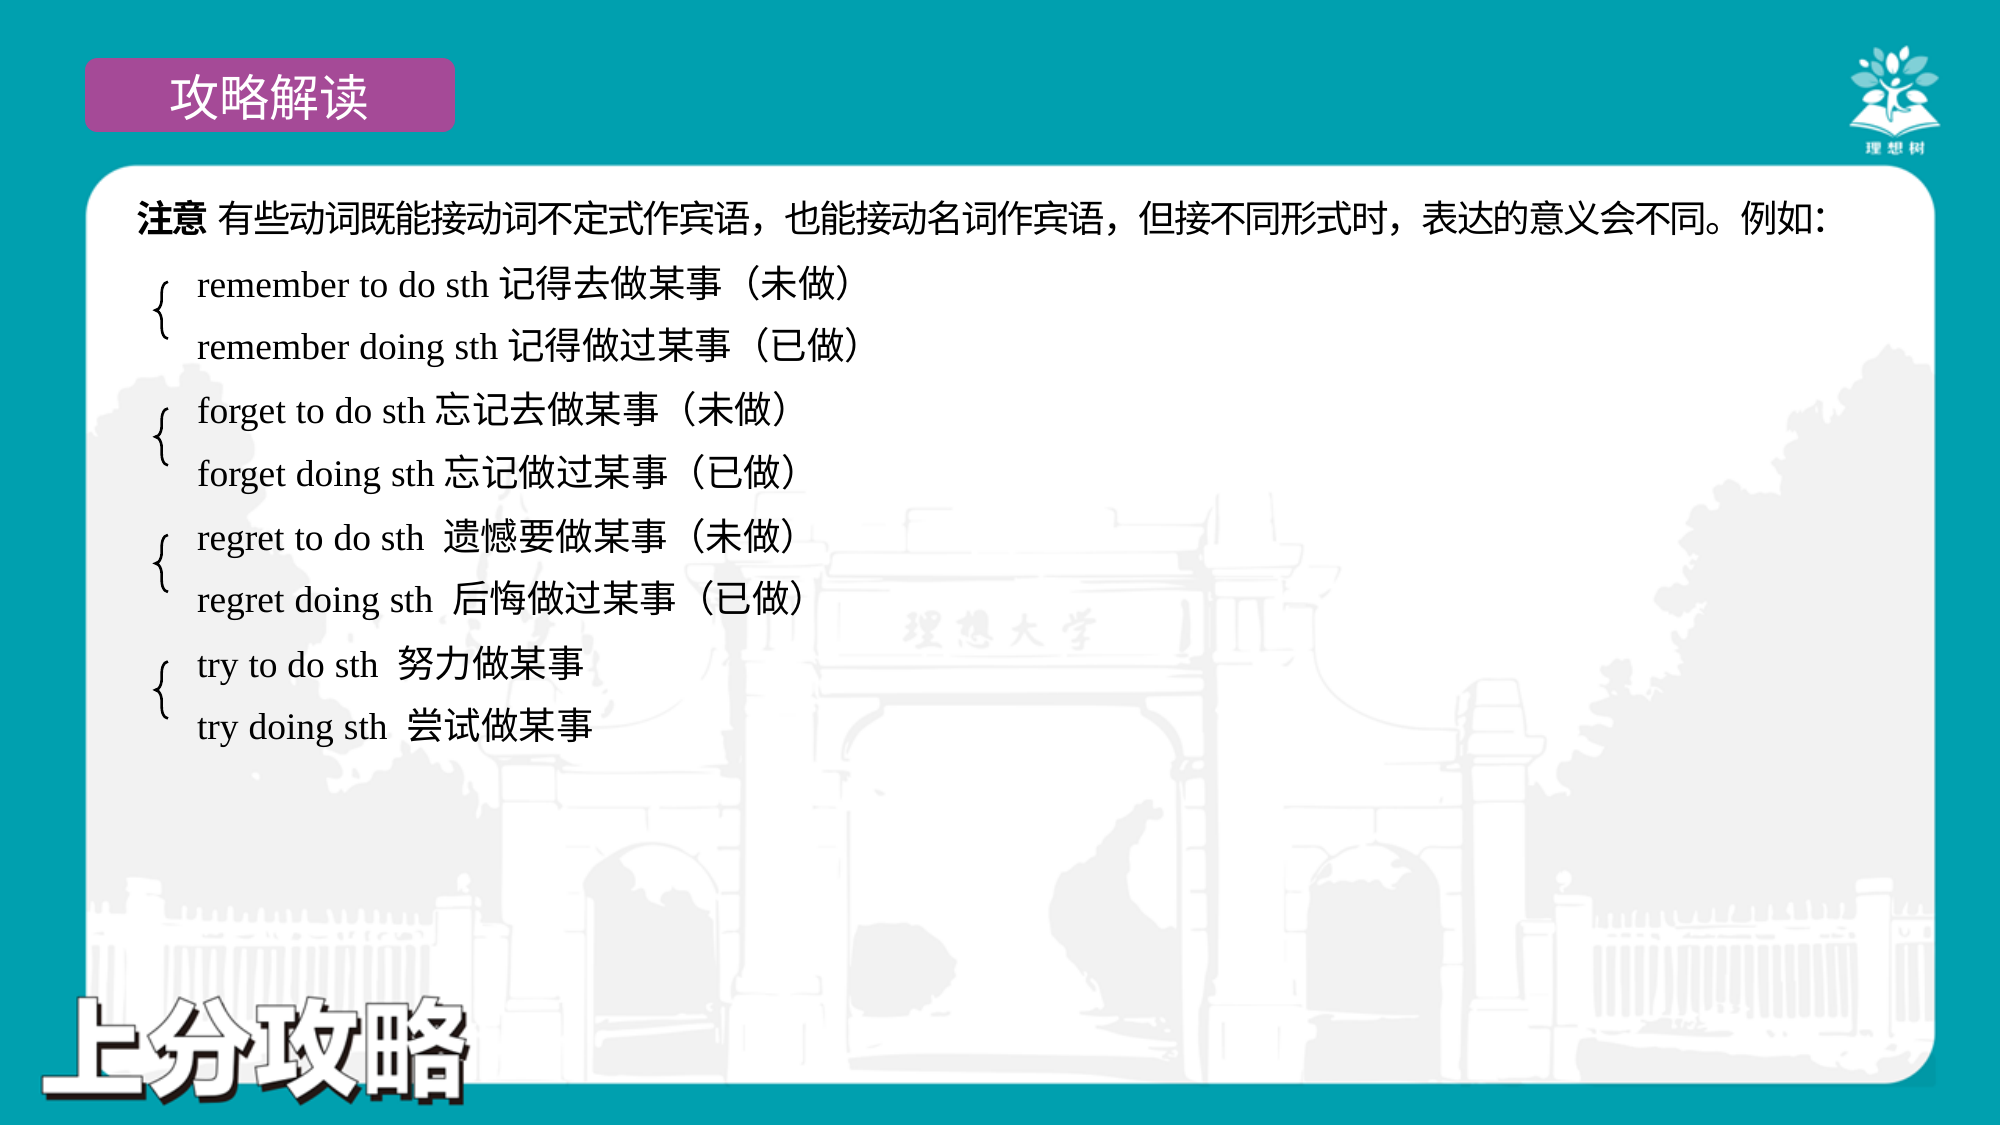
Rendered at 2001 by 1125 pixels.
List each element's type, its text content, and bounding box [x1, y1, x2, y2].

text_box [154, 660, 169, 719]
text_box [154, 534, 169, 593]
picture [0, 0, 2000, 1125]
text_box remember to do sth记得去做某事（未做） remember doing sth记得做过某事（已做） [197, 240, 1865, 361]
text_box forget to do sth忘记去做某事（未做） forget doing sth忘记做过某事（已做） [197, 366, 1865, 488]
text_box regret to do sth 遗憾要做某事（未做） regret doing sth 后悔做过某事（已做） [197, 493, 1865, 614]
text_box try to do sth 努力做某事 try doing sth 尝试做某事 [197, 619, 1865, 741]
text_box [154, 281, 169, 340]
text_box [154, 407, 169, 466]
text_box 注意 有些动词既能接动词不定式作宾语，也能接动名词作宾语，但接不同形式时，表达的意义会不同。例如： [136, 177, 1865, 234]
